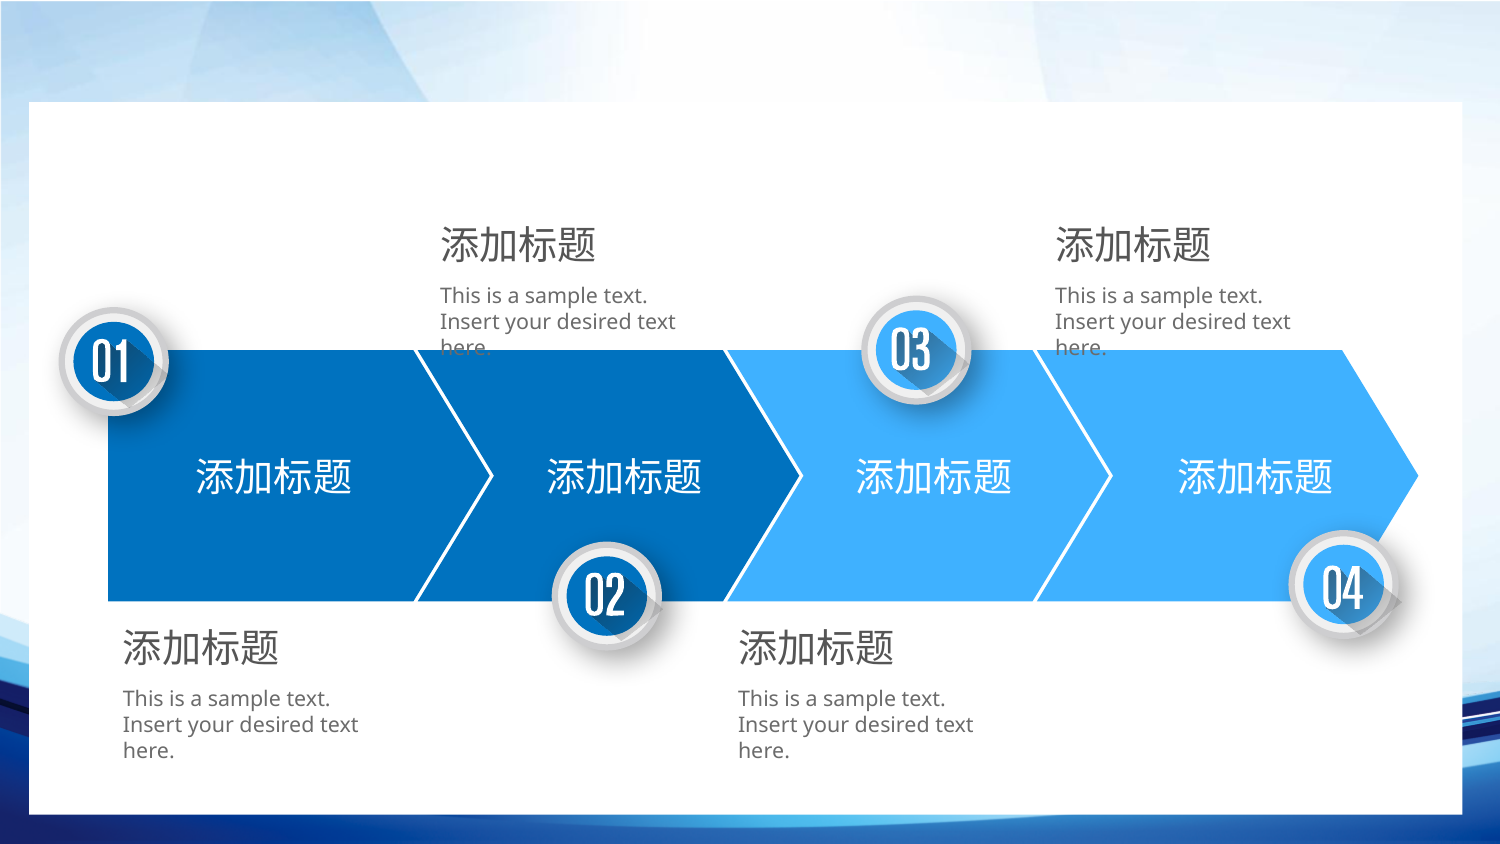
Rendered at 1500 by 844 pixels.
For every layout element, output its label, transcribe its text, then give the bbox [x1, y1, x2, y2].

text_box [416, 348, 801, 603]
text_box 添加标题 [1165, 446, 1346, 505]
text_box [726, 348, 1110, 603]
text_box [864, 298, 969, 402]
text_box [424, 213, 722, 343]
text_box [554, 544, 663, 648]
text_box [723, 615, 1020, 746]
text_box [1291, 532, 1402, 637]
text_box 添加标题 [534, 446, 715, 505]
picture [0, 2, 1500, 844]
text_box [106, 348, 491, 603]
text_box 添加标题 [844, 446, 1025, 505]
text_box 添加标题 [184, 446, 364, 505]
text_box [61, 309, 169, 414]
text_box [107, 615, 405, 746]
text_box [1035, 348, 1420, 603]
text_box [1040, 213, 1337, 343]
